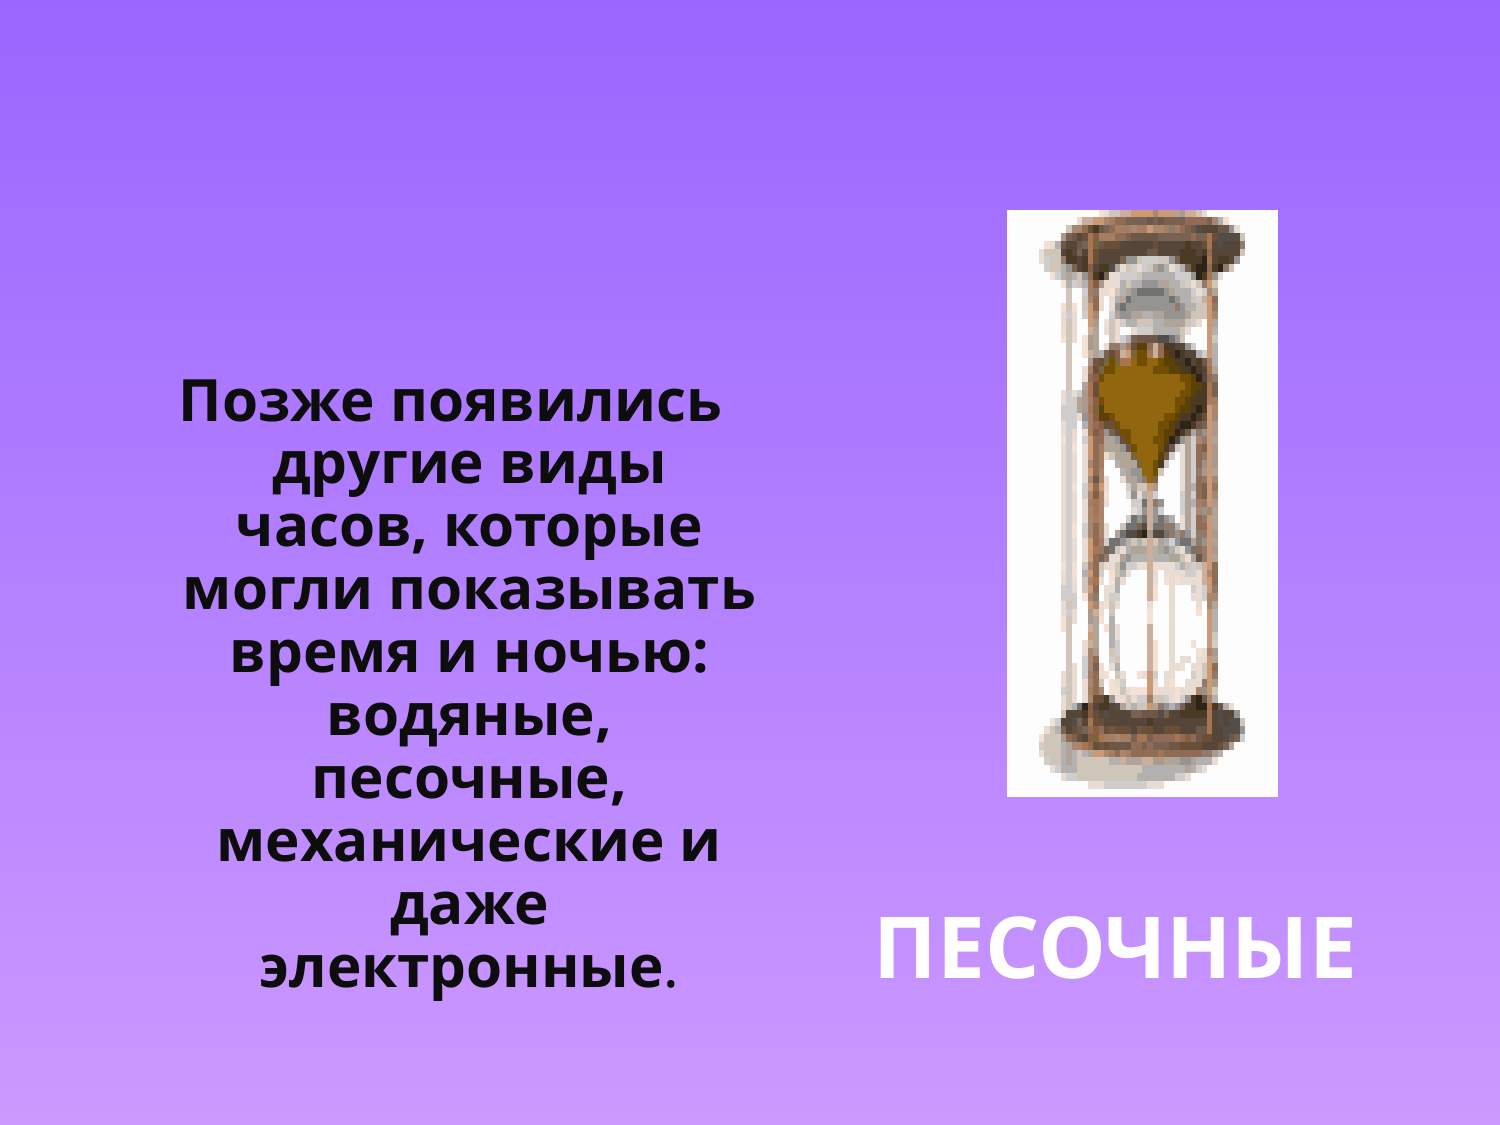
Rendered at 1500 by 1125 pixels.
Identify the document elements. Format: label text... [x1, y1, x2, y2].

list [1007, 210, 1278, 798]
list Позже появились другие виды часов, которые могли показывать время и ночью: водяные, песочные, механические и даже электронные. [70, 363, 779, 918]
title ПЕСОЧНЫЕ [732, 820, 1500, 1069]
